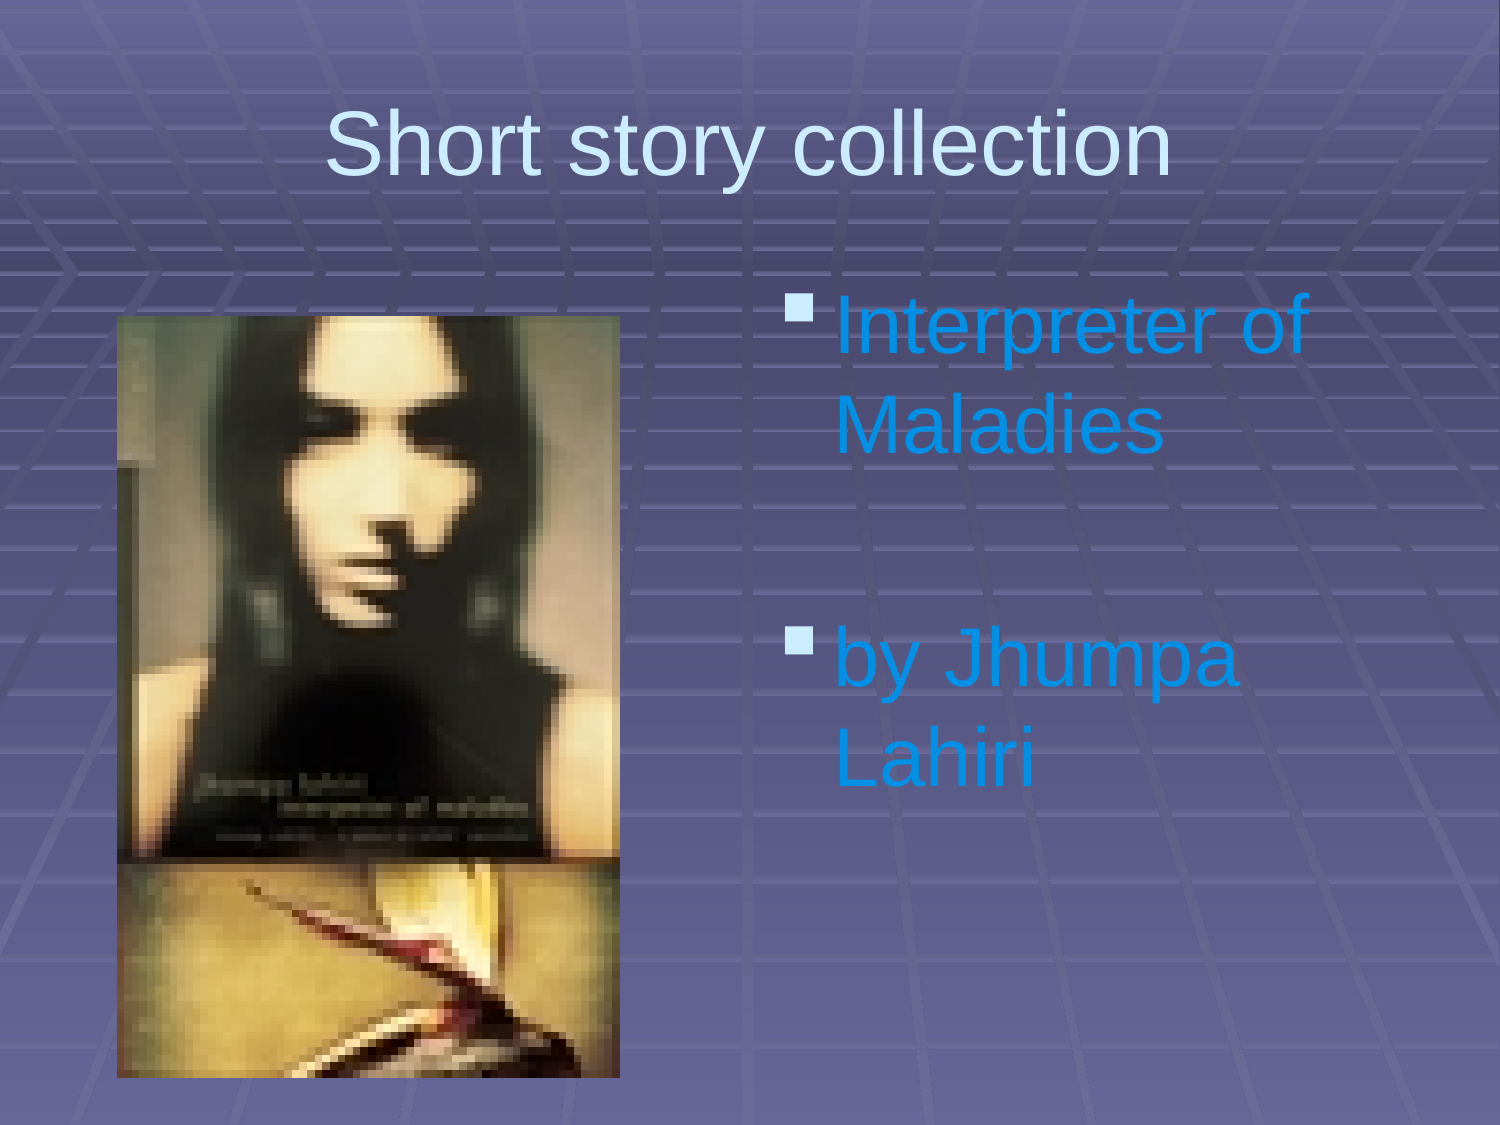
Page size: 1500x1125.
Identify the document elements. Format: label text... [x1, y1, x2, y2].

list Interpreter of Maladies by Jhumpa Lahiri [761, 261, 1425, 1001]
title Short story collection [74, 44, 1425, 233]
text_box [116, 316, 621, 1079]
